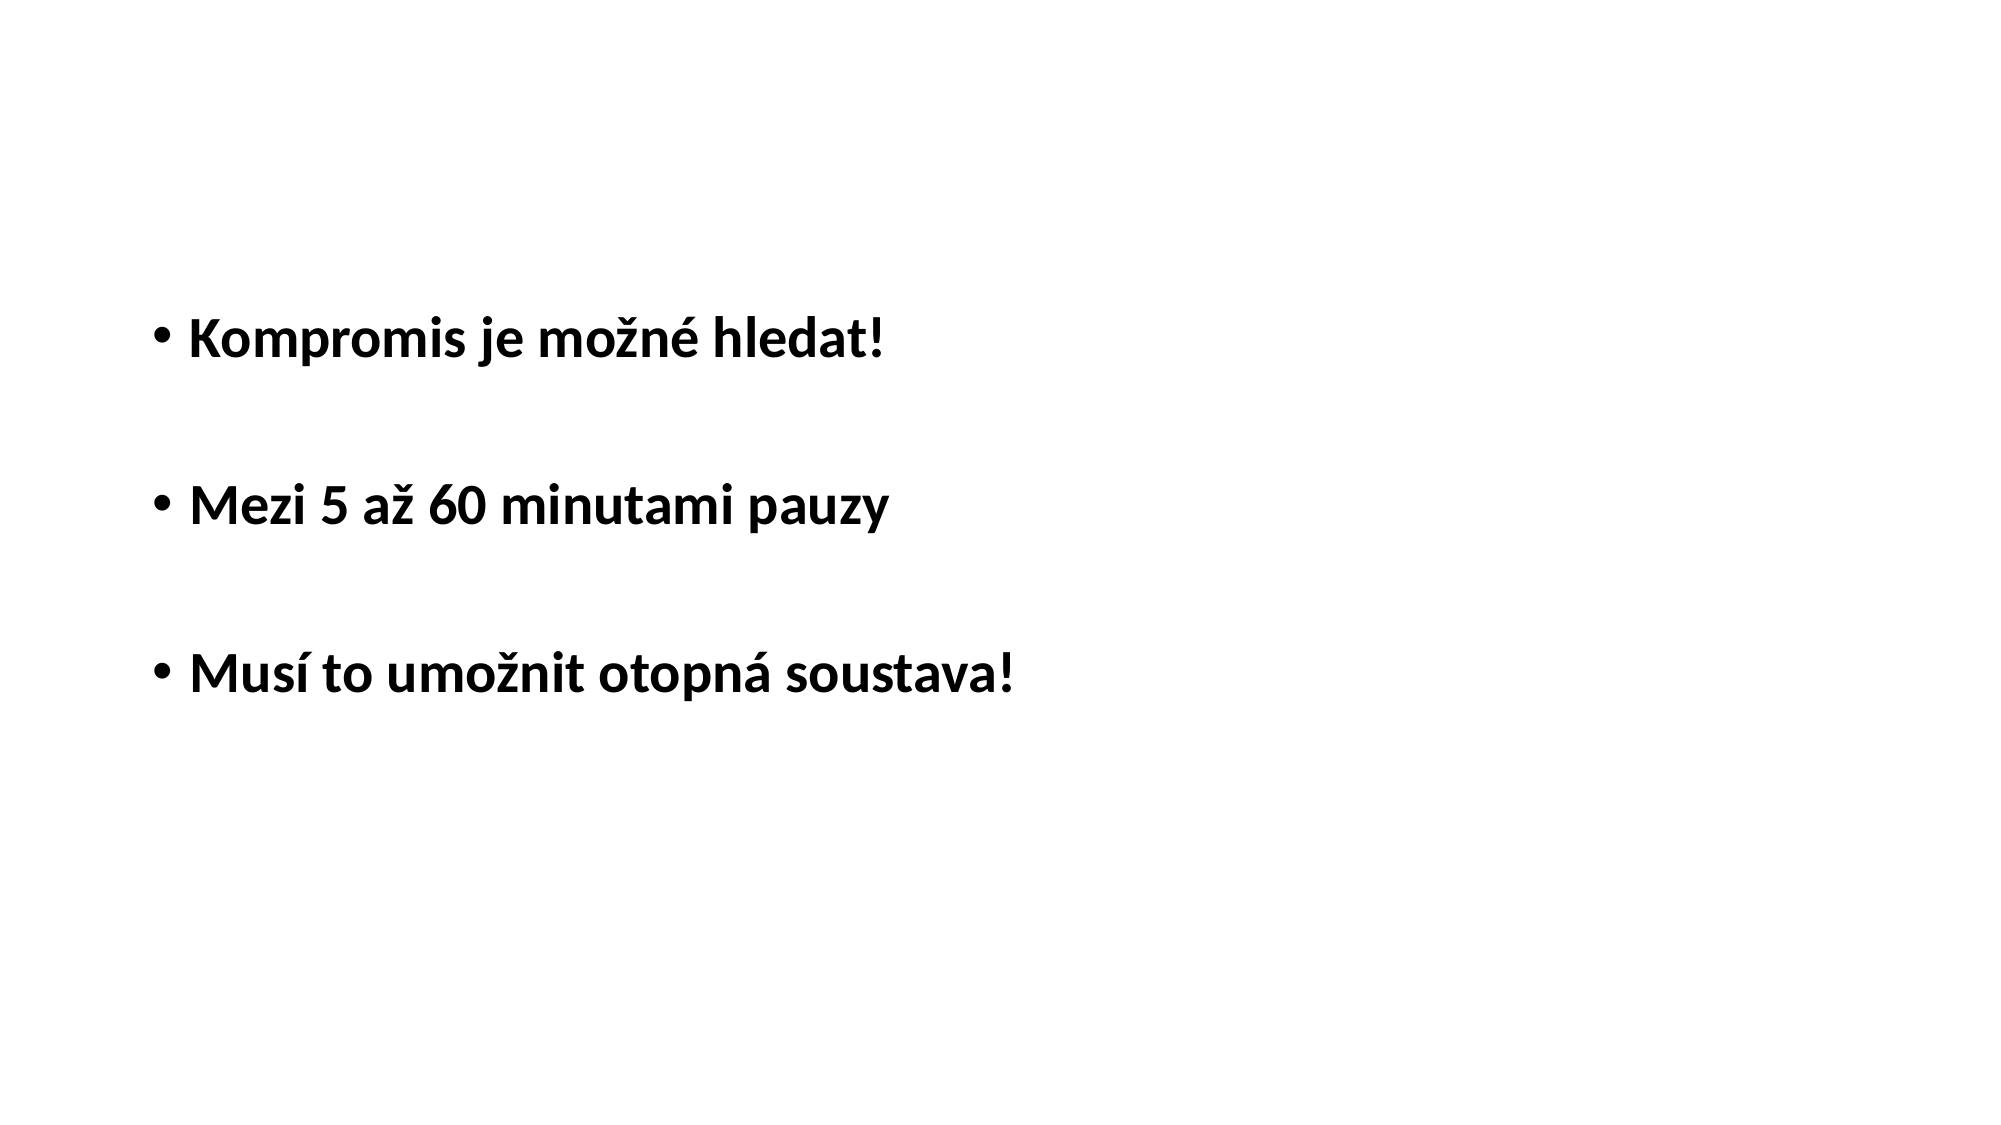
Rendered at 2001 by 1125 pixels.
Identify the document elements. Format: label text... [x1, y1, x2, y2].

list Kompromis je možné hledat! Mezi 5 až 60 minutami pauzy Musí to umožnit otopná soustava! [137, 299, 1863, 1014]
